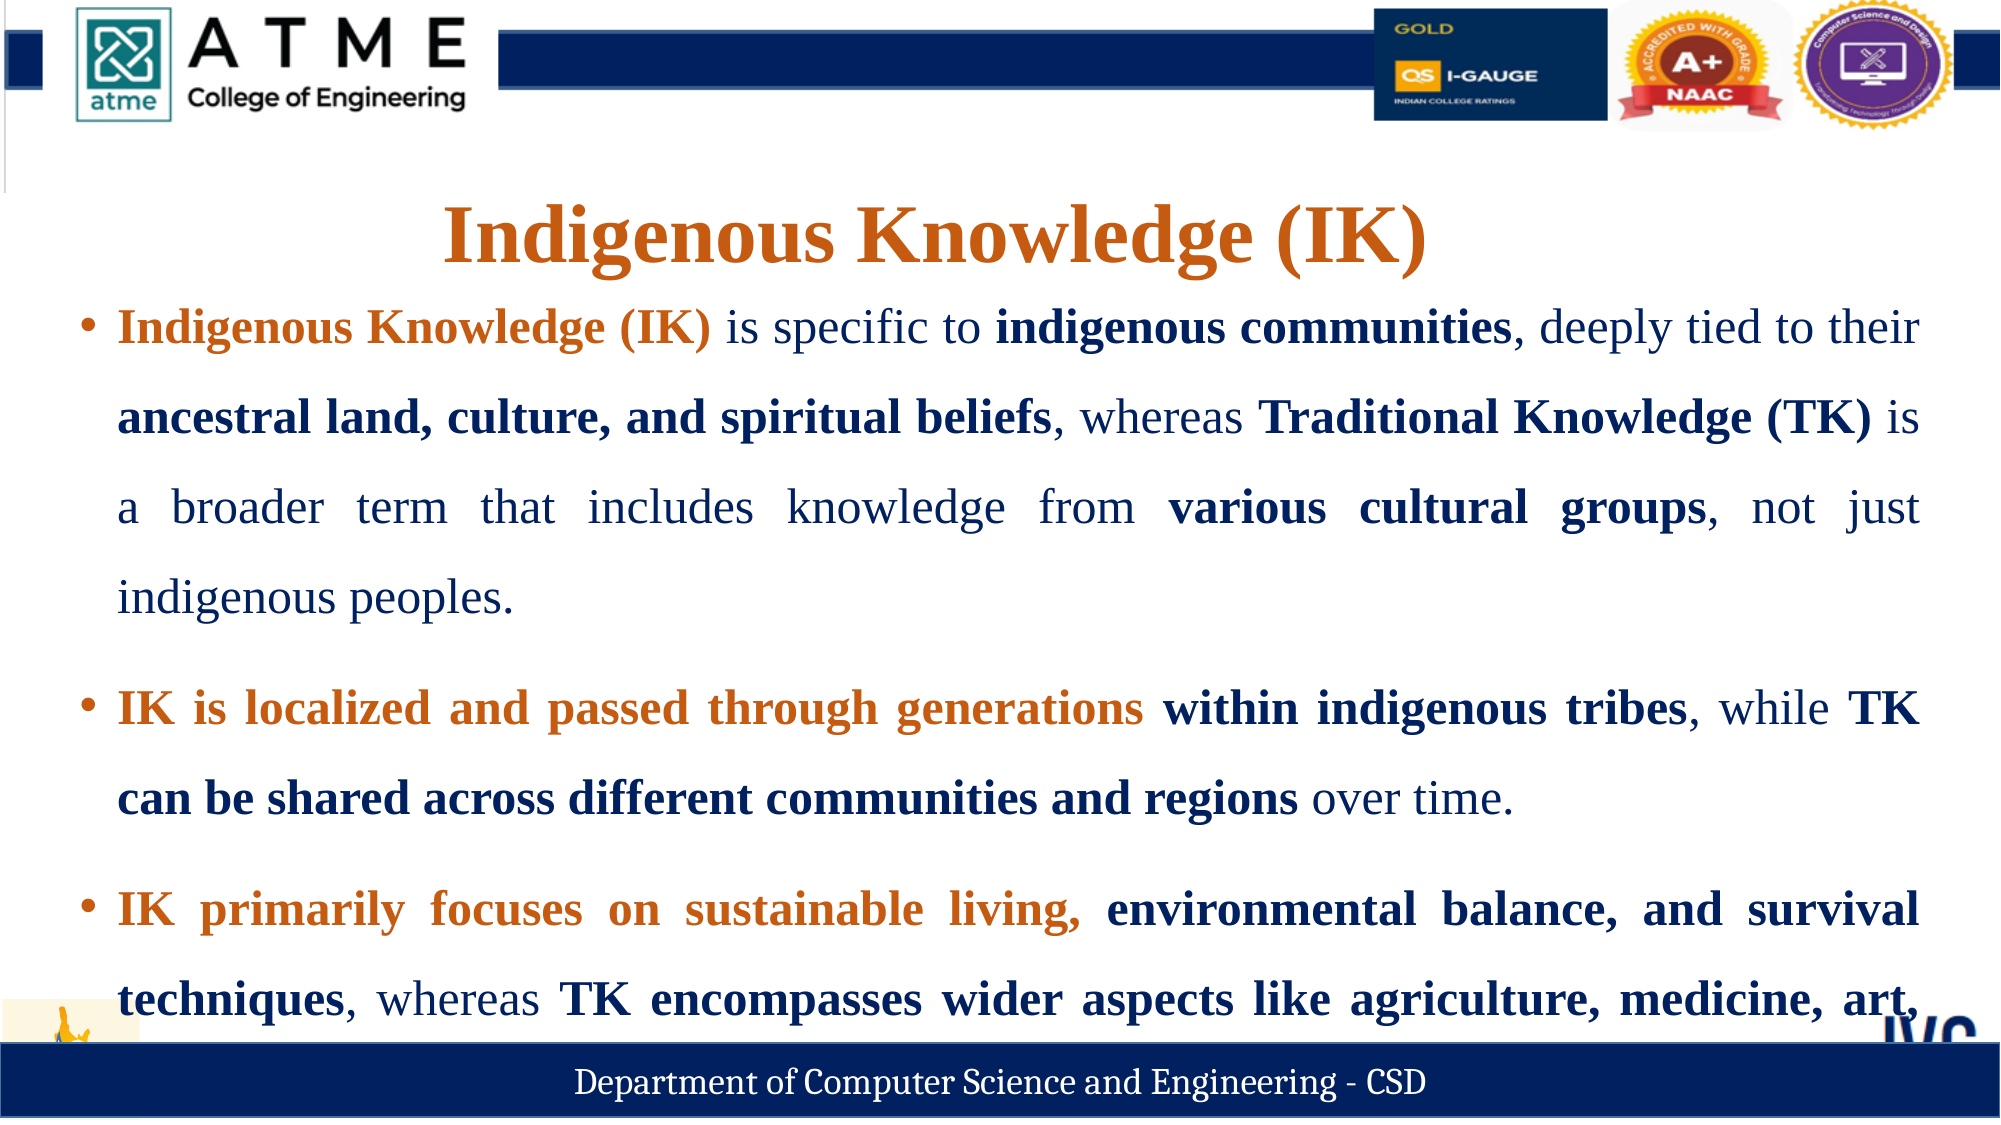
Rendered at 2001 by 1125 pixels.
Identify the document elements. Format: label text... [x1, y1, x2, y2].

text_box Department of Computer Science and Engineering - CSD [0, 1042, 2000, 1118]
picture [0, 0, 2000, 193]
list Indigenous Knowledge (IK) is specific to indigenous communities, deeply tied to their ancestral land, culture, and spiritual beliefs, whereas Traditional Knowledge (TK) is a broader term that includes knowledge from various cultural groups, not just indigenous peoples. IK is localized and passed through generations within indigenous tribes, while TK can be shared across different communities and regions over time. IK primarily focuses on sustainable living, environmental balance, and survival techniques, whereas TK encompasses wider aspects like agriculture, medicine, art, and technology. [64, 256, 1936, 1024]
title Indigenous Knowledge (IK) [137, 193, 1863, 256]
picture [2, 999, 140, 1042]
picture [1853, 999, 2000, 1042]
